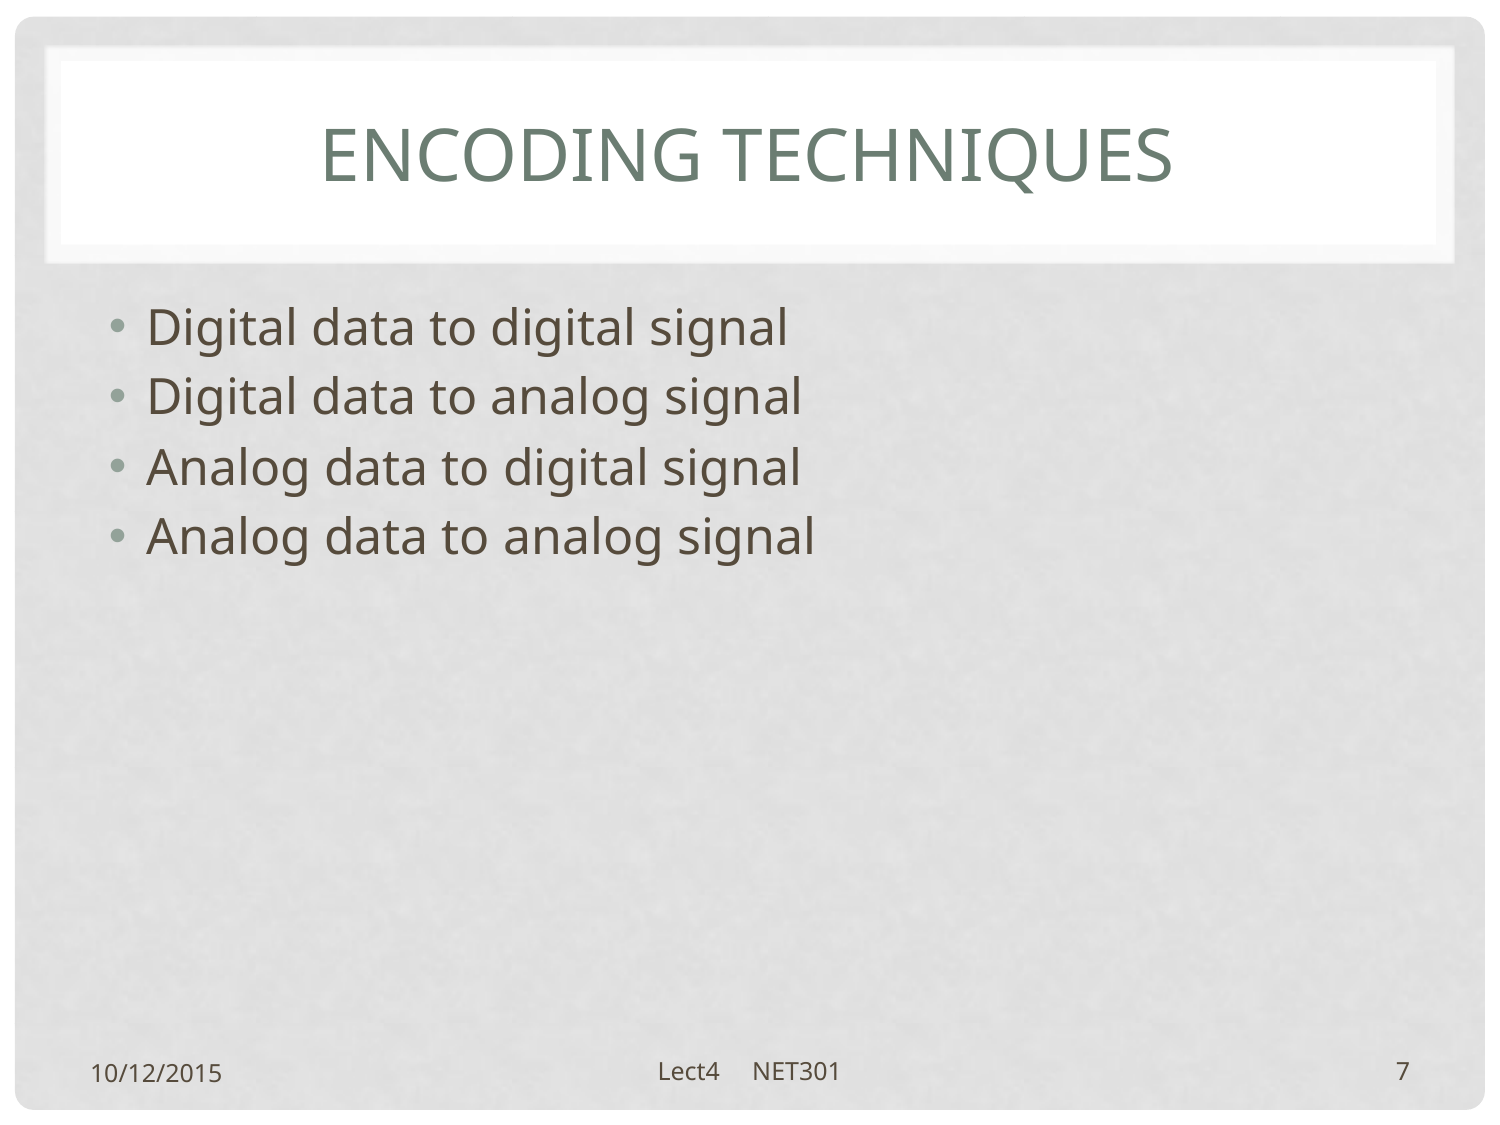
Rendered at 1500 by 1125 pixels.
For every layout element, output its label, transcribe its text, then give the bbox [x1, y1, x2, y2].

title Encoding Techniques [69, 66, 1425, 238]
slide_number 7 [1074, 1042, 1425, 1103]
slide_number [75, 1042, 425, 1103]
list Digital data to digital signal Digital data to analog signal Analog data to digital signal Analog data to analog signal [75, 287, 1425, 1005]
footer Lect4 NET301 [512, 1042, 988, 1103]
